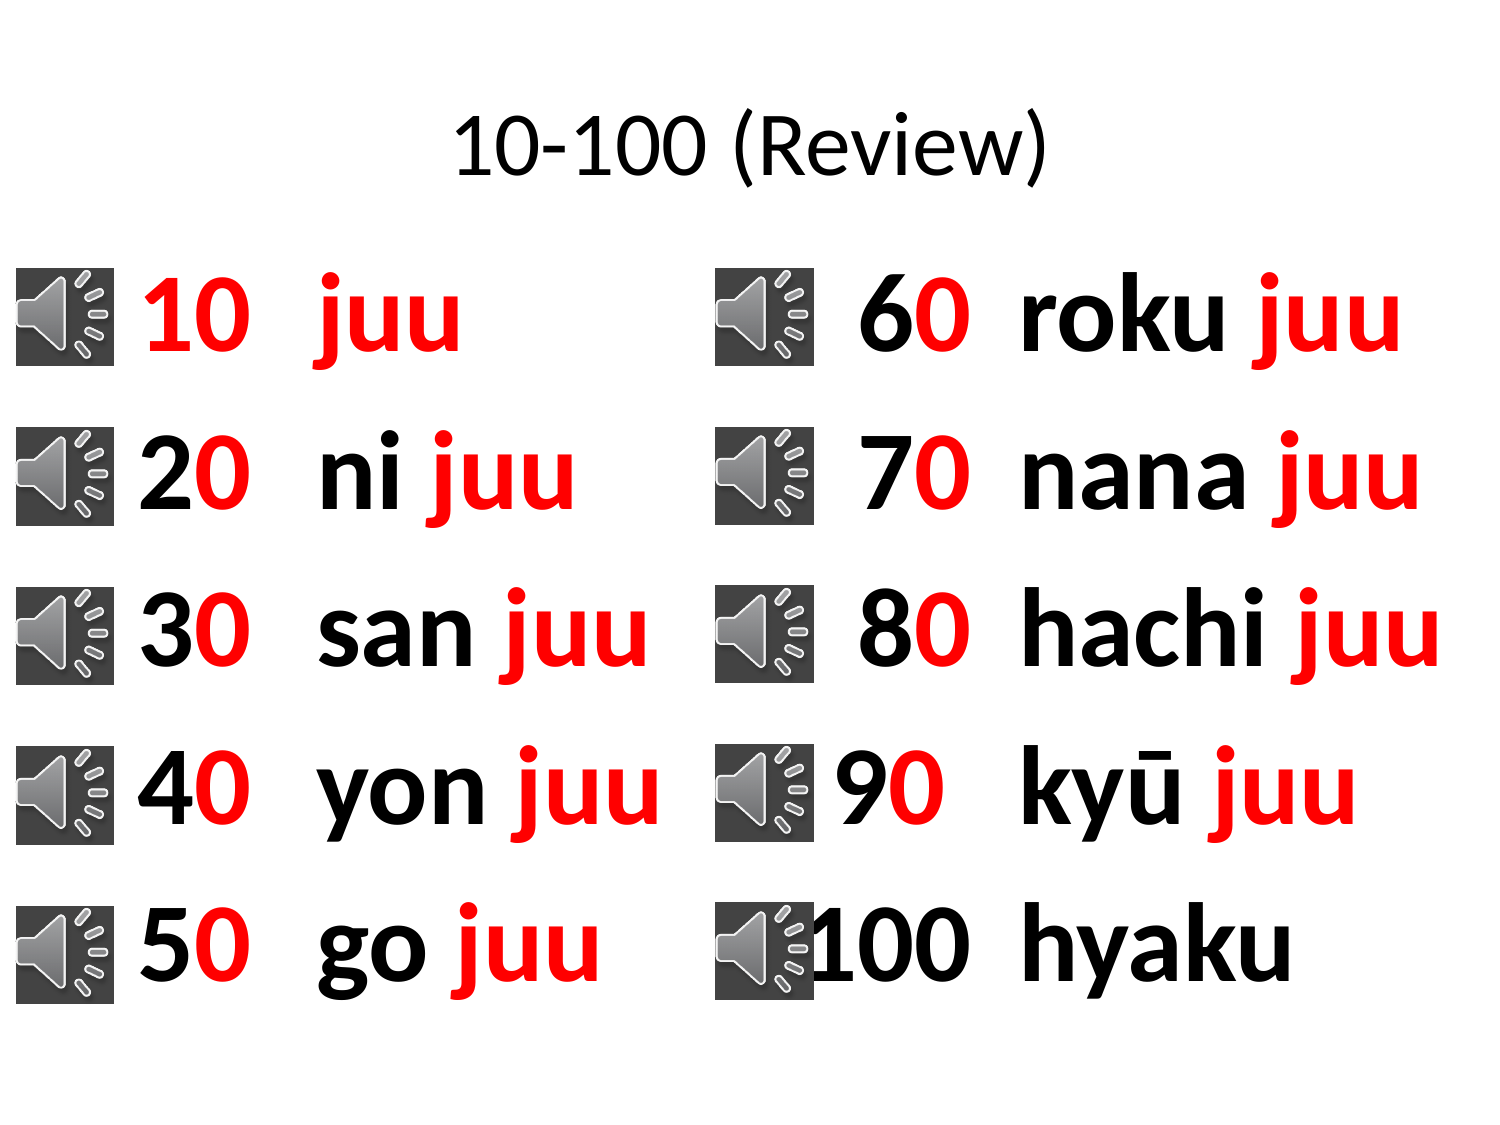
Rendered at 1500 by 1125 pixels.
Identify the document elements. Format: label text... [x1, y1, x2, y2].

list 60 70 80 90 100 [761, 231, 987, 1052]
picture [714, 425, 815, 526]
picture [14, 745, 115, 846]
picture [14, 585, 115, 687]
list 10 20 30 40 50 [122, 231, 301, 1052]
text_box juu ni juu san juu yon juu go juu [301, 231, 715, 1052]
picture [14, 426, 115, 527]
picture [714, 266, 815, 368]
picture [714, 900, 815, 1002]
picture [14, 904, 115, 1006]
picture [714, 742, 815, 843]
picture [714, 583, 815, 685]
title 10-100 (Review) [75, 45, 1425, 233]
picture [14, 266, 115, 368]
text_box roku juu nana juu hachi juu kyū juu hyaku [1003, 231, 1471, 1052]
